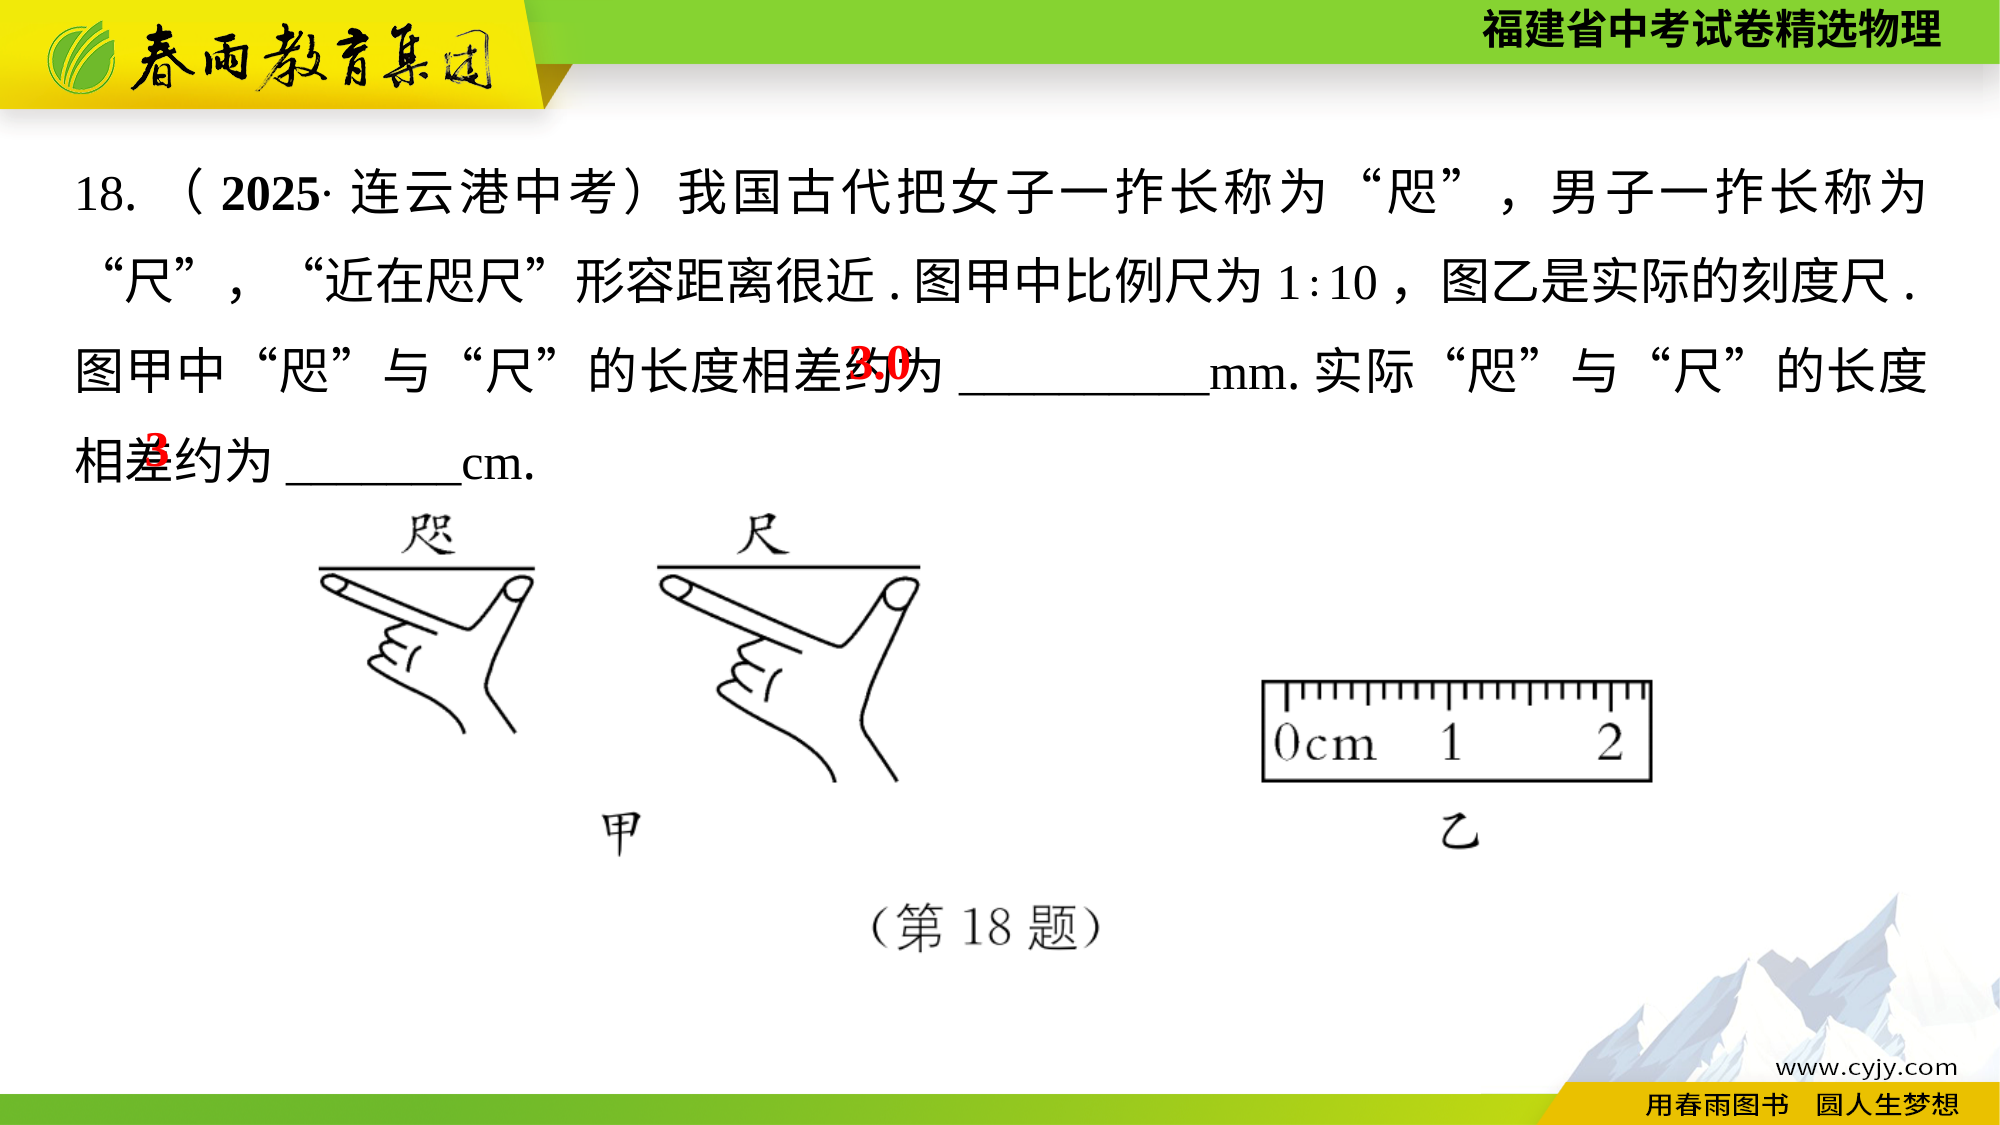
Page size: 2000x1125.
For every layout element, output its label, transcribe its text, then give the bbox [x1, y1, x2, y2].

text_box 3 [67, 408, 247, 484]
picture [0, 0, 2000, 1125]
text_box 3.0 [833, 321, 926, 397]
list 18.（2025∙连云港中考）我国古代把女子一拃长称为“咫”，男子一拃长称为“尺”，“近在咫尺”形容距离很近.图甲中比例尺为1∶10，图乙是实际的刻度尺.图甲中“咫”与“尺”的长度相差约为__________mm.实际“咫”与“尺”的长度相差约为_______cm. [59, 122, 1944, 502]
